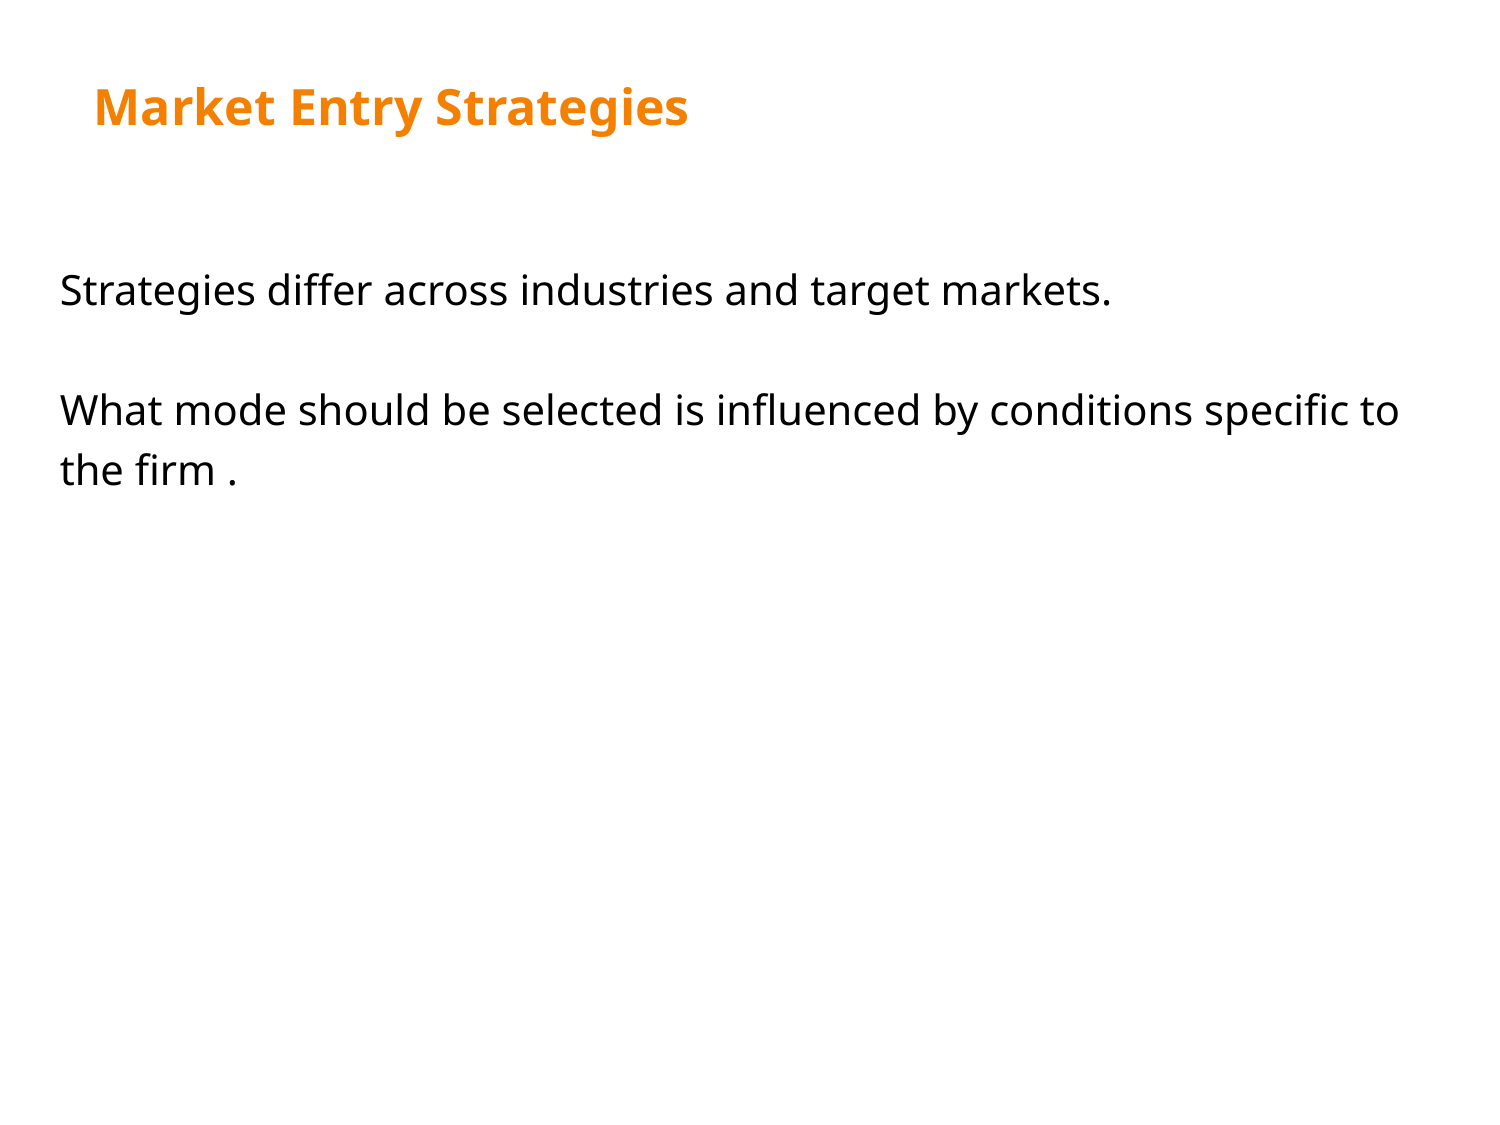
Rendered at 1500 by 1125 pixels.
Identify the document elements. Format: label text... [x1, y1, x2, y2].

text_box Market Entry Strategies [87, 74, 1346, 136]
list Strategies differ across industries and target markets. What mode should be selected is influenced by conditions specific to the firm . [59, 253, 1440, 1125]
